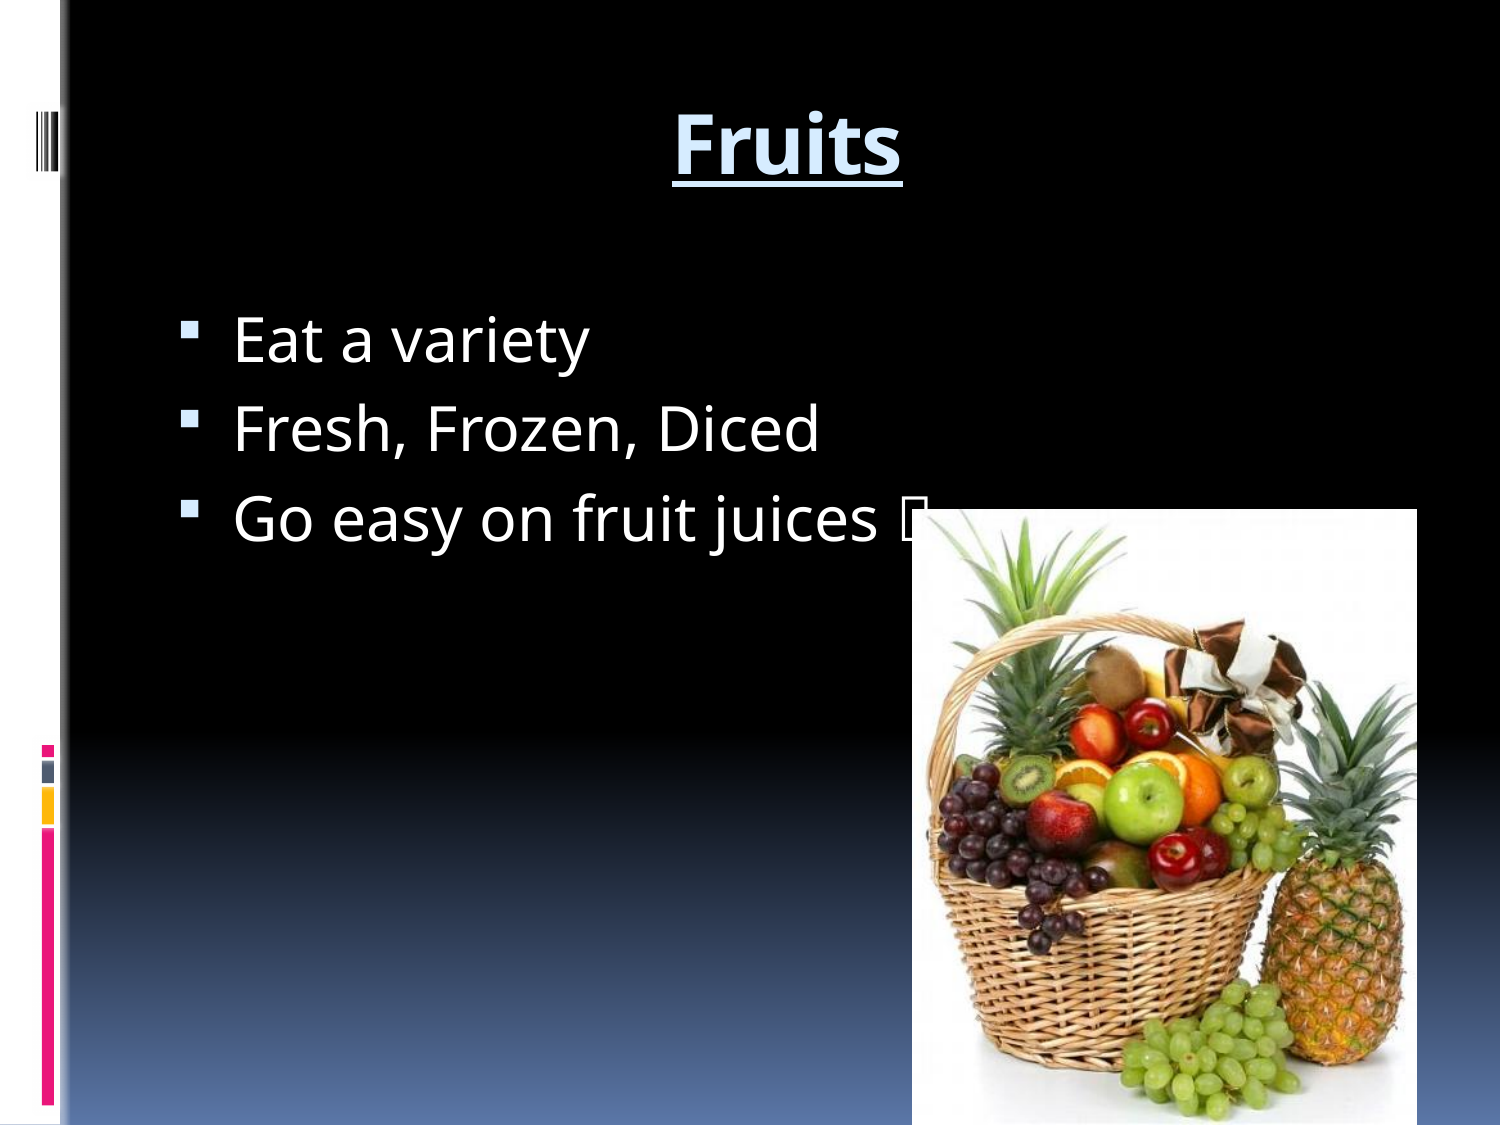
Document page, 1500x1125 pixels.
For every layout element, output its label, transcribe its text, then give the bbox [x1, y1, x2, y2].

title Fruits [150, 83, 1425, 234]
picture [911, 509, 1417, 1125]
list Eat a variety Fresh, Frozen, Diced Go easy on fruit juices  [150, 292, 1425, 600]
